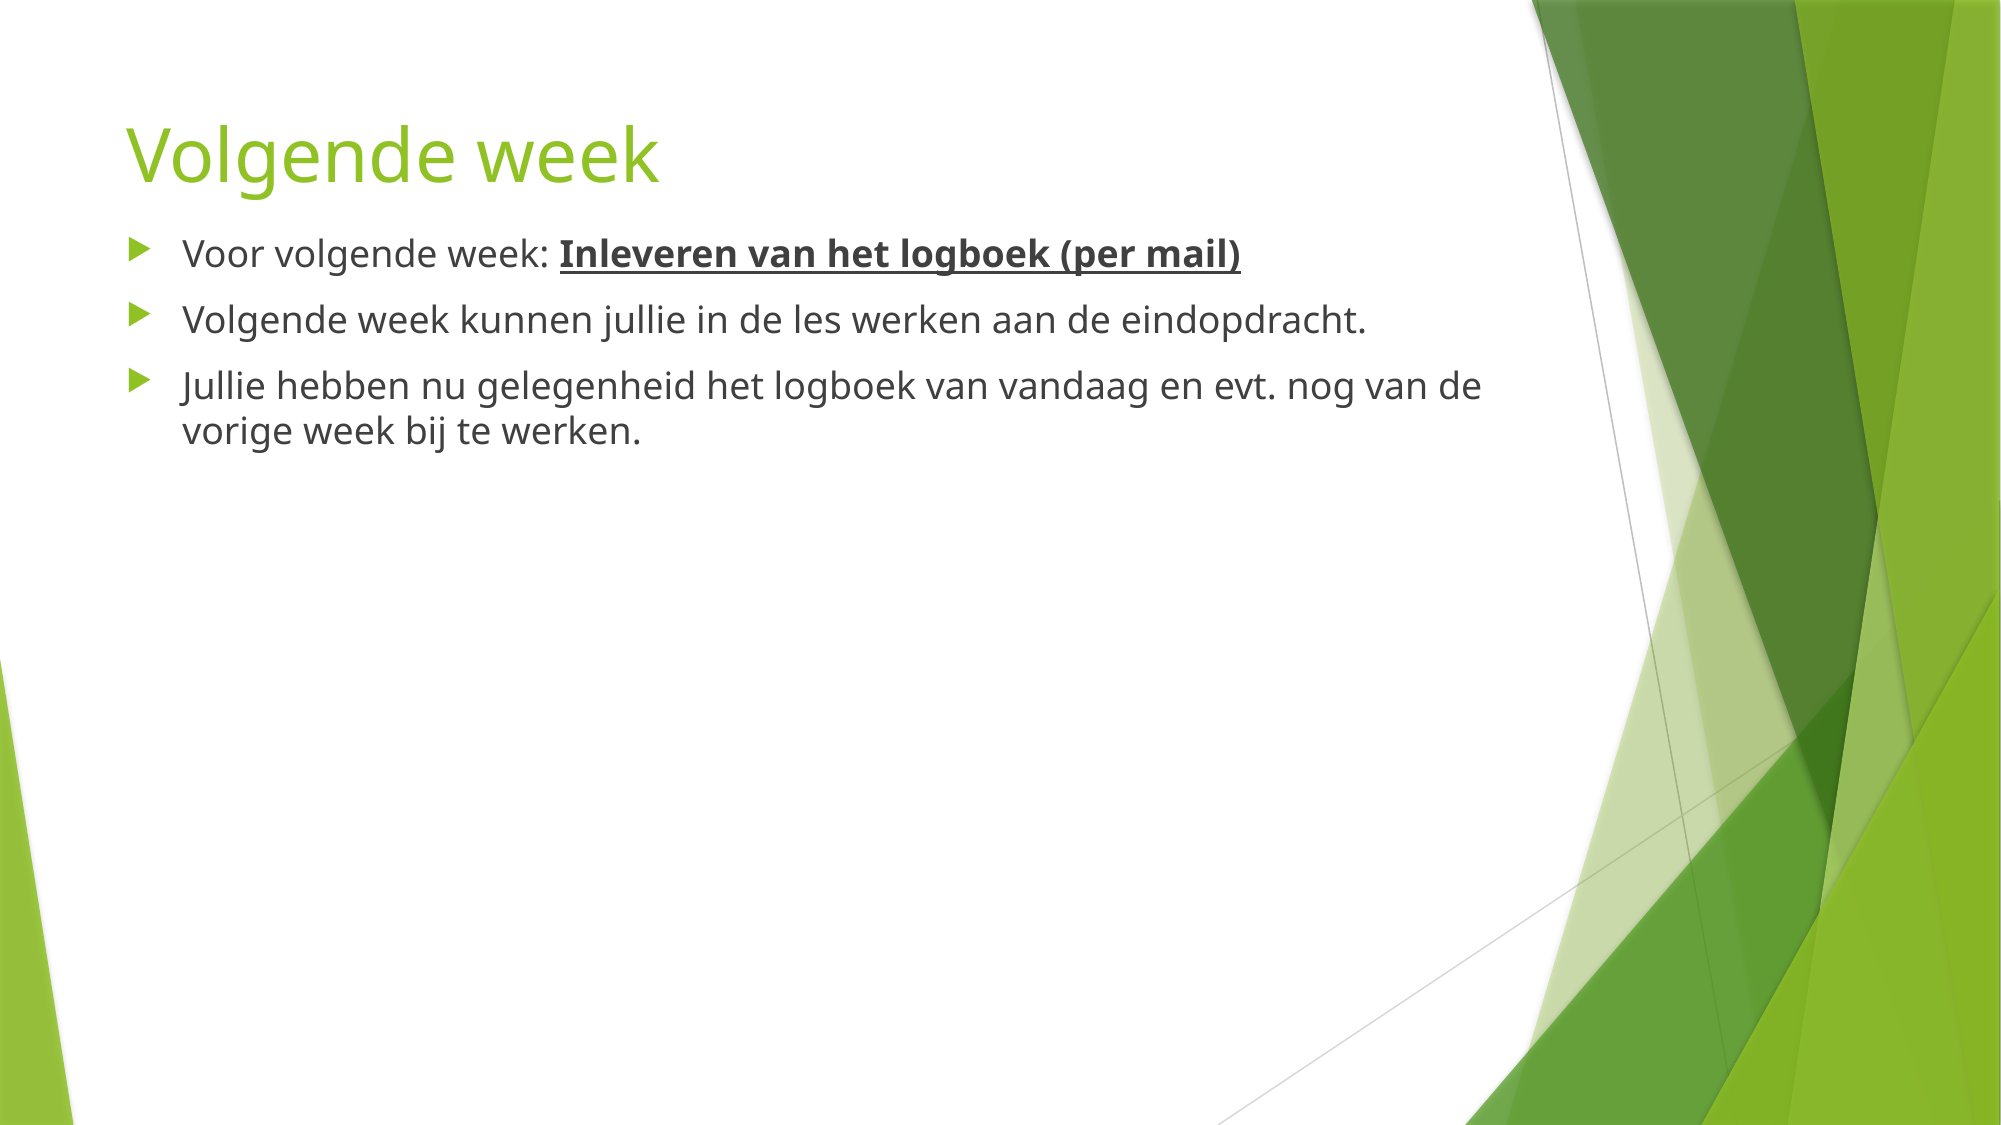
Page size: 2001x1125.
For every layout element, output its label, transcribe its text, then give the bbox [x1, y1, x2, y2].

title Volgende week [111, 99, 1522, 222]
list Voor volgende week: Inleveren van het logboek (per mail) Volgende week kunnen jullie in de les werken aan de eindopdracht. Jullie hebben nu gelegenheid het logboek van vandaag en evt. nog van de vorige week bij te werken. [111, 222, 1522, 992]
